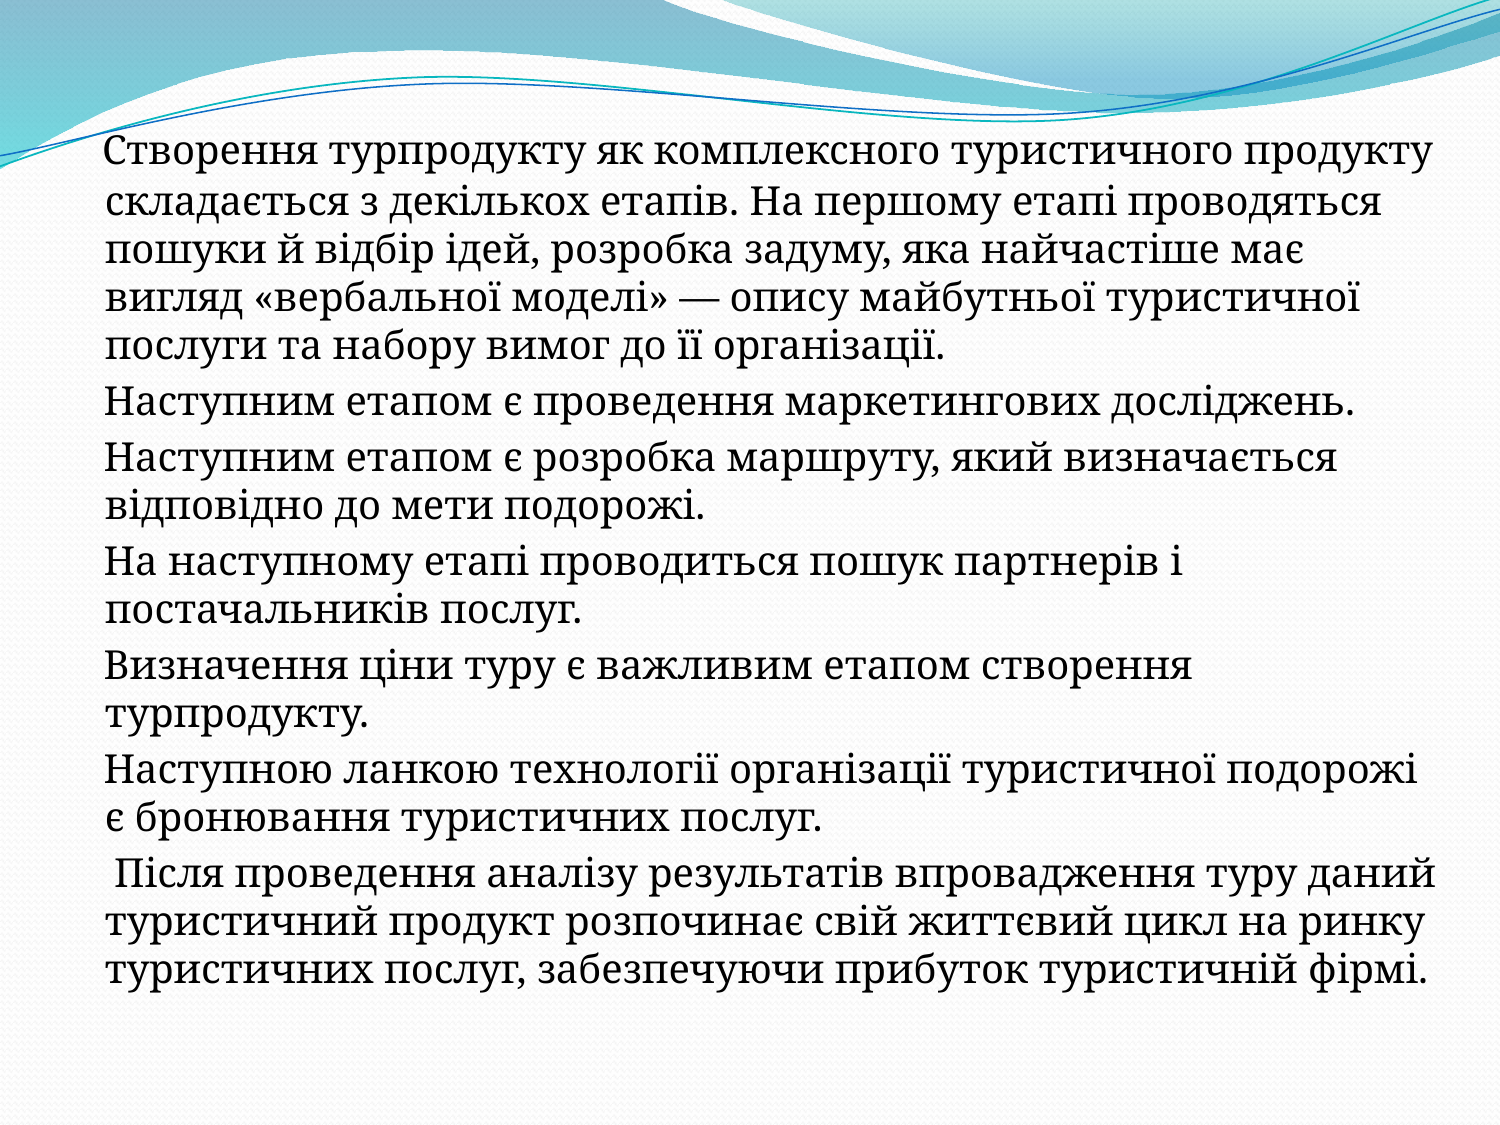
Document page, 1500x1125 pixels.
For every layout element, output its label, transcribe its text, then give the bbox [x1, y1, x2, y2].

list Створення турпродукту як комплексного туристичного продукту складається з декількох етапів. На першому етапі проводяться пошуки й відбір ідей, розробка задуму, яка найчастіше має вигляд «вербальної моделі» — опису майбутньої туристичної послуги та набору вимог до її організації. Наступним етапом є проведення маркетингових досліджень. Наступним етапом є розробка маршруту, який визначається відповідно до мети подорожі. На наступному етапі проводиться пошук партнерів і постачальників послуг. Визначення ціни туру є важливим етапом створення турпродукту. Наступною ланкою технології організації туристичної подорожі є бронювання туристичних послуг. Після проведення аналізу результатів впровадження туру даний туристичний продукт розпочинає свій життєвий цикл на ринку туристичних послуг, забезпечуючи прибуток туристичній фірмі. [46, 105, 1454, 1079]
